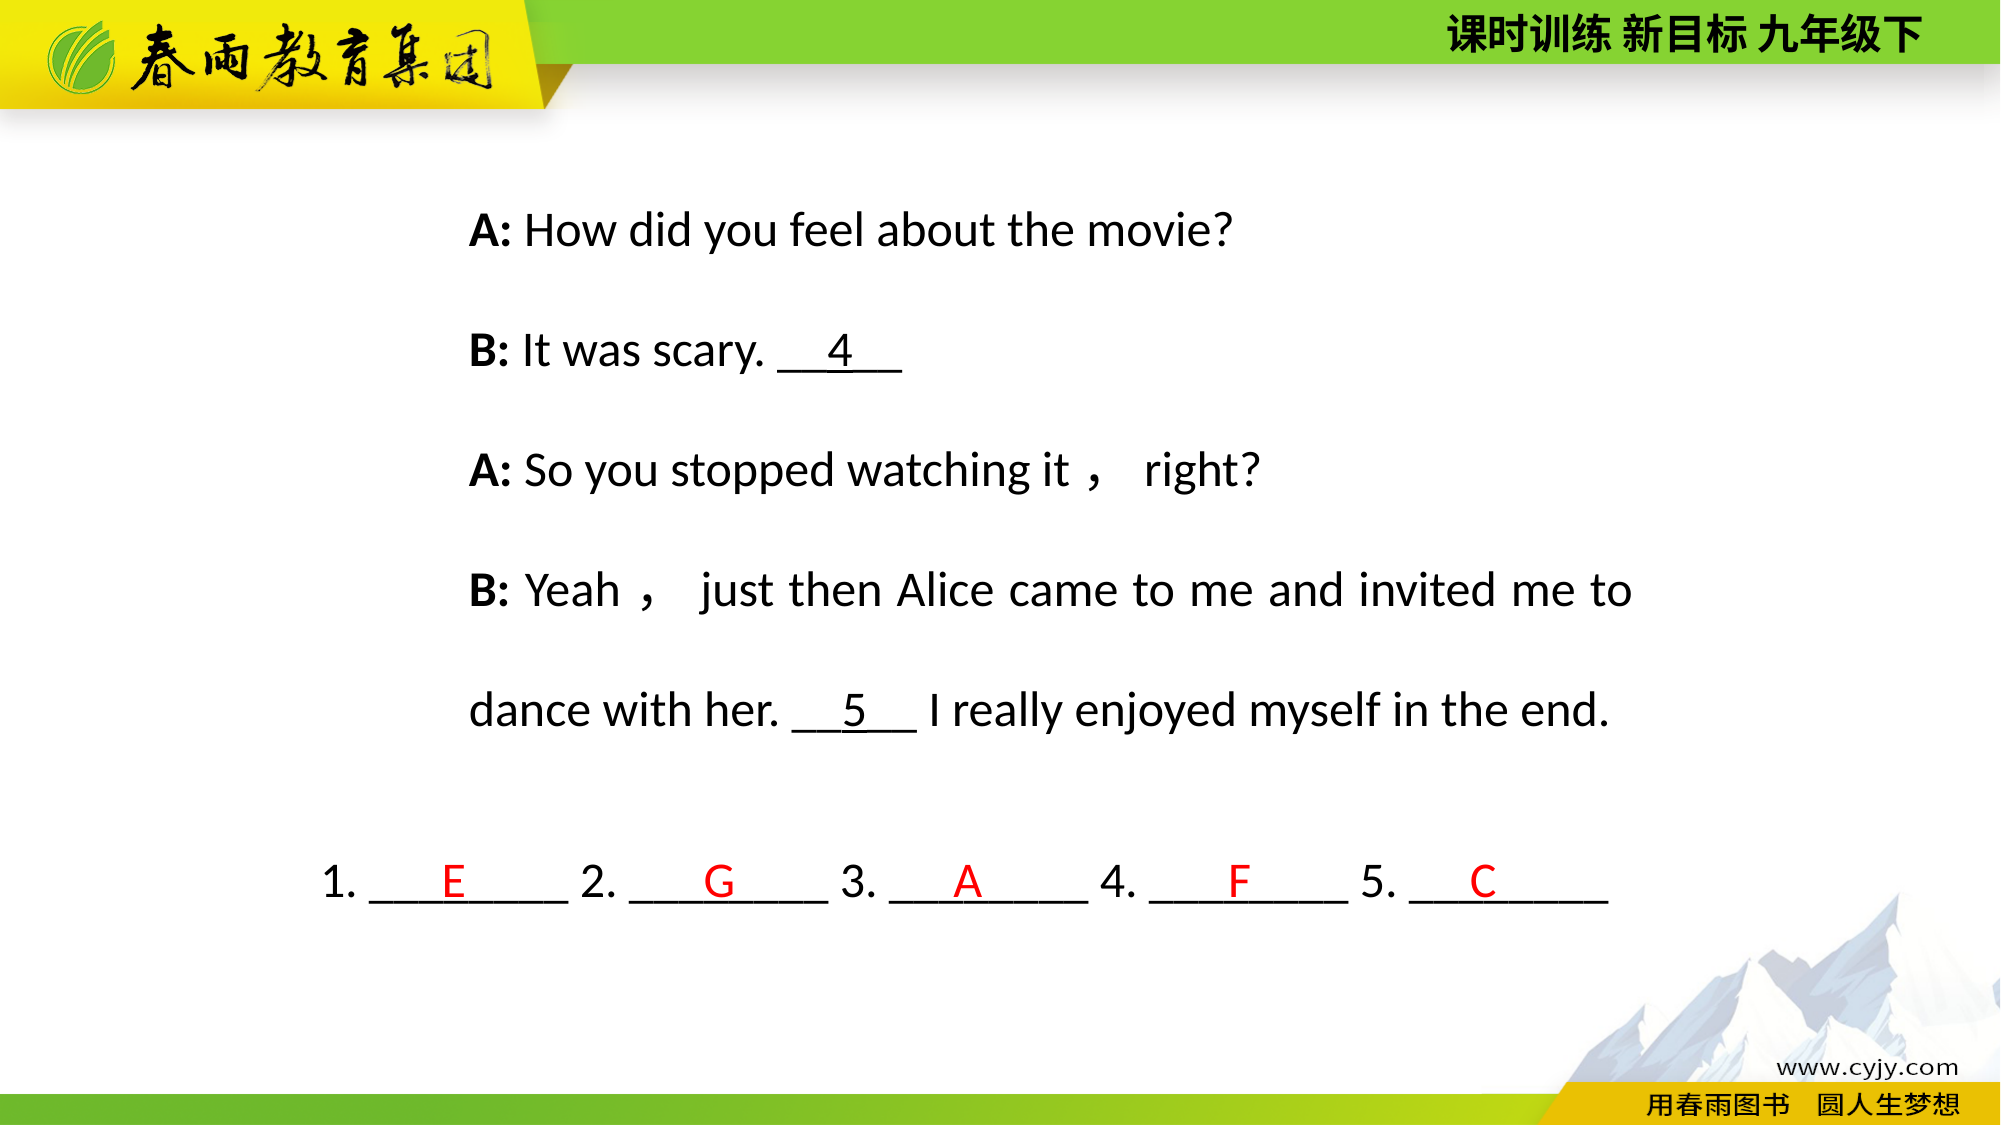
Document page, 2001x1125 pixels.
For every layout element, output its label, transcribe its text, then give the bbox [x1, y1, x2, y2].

text_box 1. ________ 2. ________ 3. ________ 4. ________ 5. ________ [305, 840, 1631, 976]
text_box F [1213, 840, 1266, 916]
text_box E [426, 840, 482, 916]
text_box A [938, 840, 998, 916]
picture [0, 0, 2001, 1125]
text_box A: How did you feel about the movie? B: It was scary. __4__ A: So you stopped watching it，right? B: Yeah，just then Alice came to me and invited me to dance with her. __5__ I really enjoyed myself in the end. [454, 129, 1649, 745]
text_box G [688, 840, 751, 916]
text_box C [1454, 840, 1512, 916]
